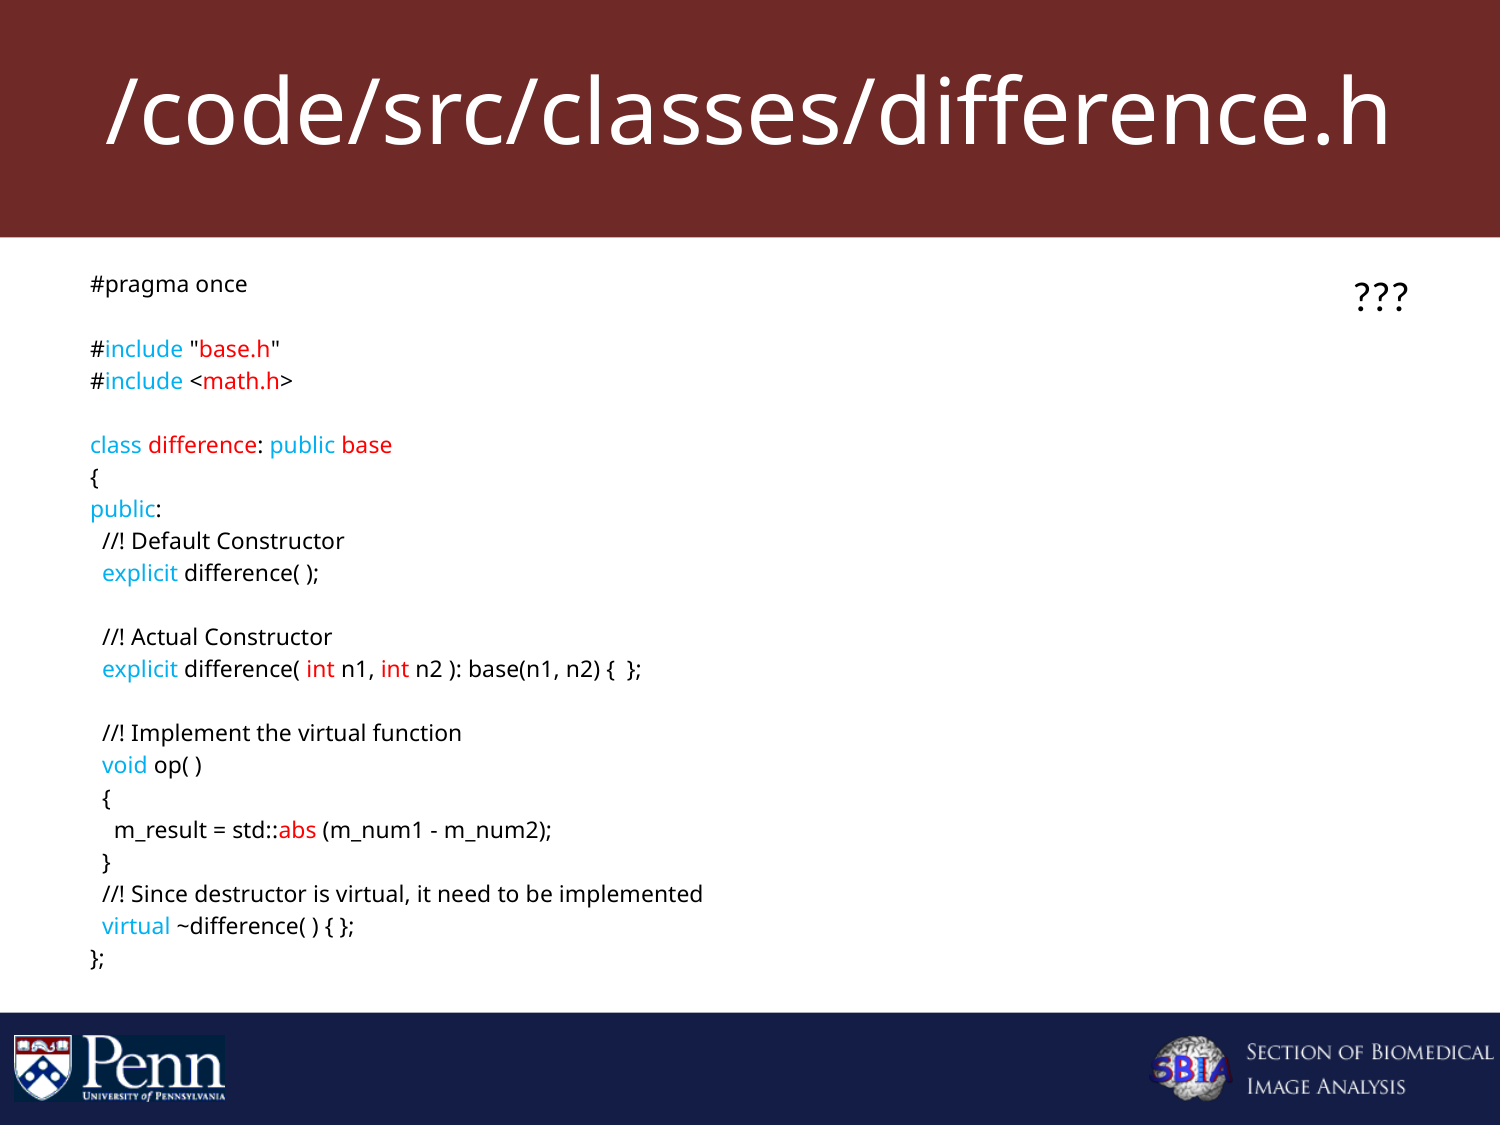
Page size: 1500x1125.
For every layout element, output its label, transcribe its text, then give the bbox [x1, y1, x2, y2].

title /code/src/classes/difference.h [75, 45, 1425, 238]
list #pragma once #include "base.h" #include <math.h> class difference: public base { public: //! Default Constructor explicit difference( ); //! Actual Constructor explicit difference( int n1, int n2 ): base(n1, n2) { }; //! Implement the virtual function void op( ) { m_result = std::abs (m_num1 - m_num2); } //! Since destructor is virtual, it need to be implemented virtual ~difference( ) { }; }; [75, 262, 749, 1013]
picture [1149, 1034, 1494, 1103]
picture [14, 1035, 225, 1102]
text_box ??? [749, 262, 1425, 1013]
